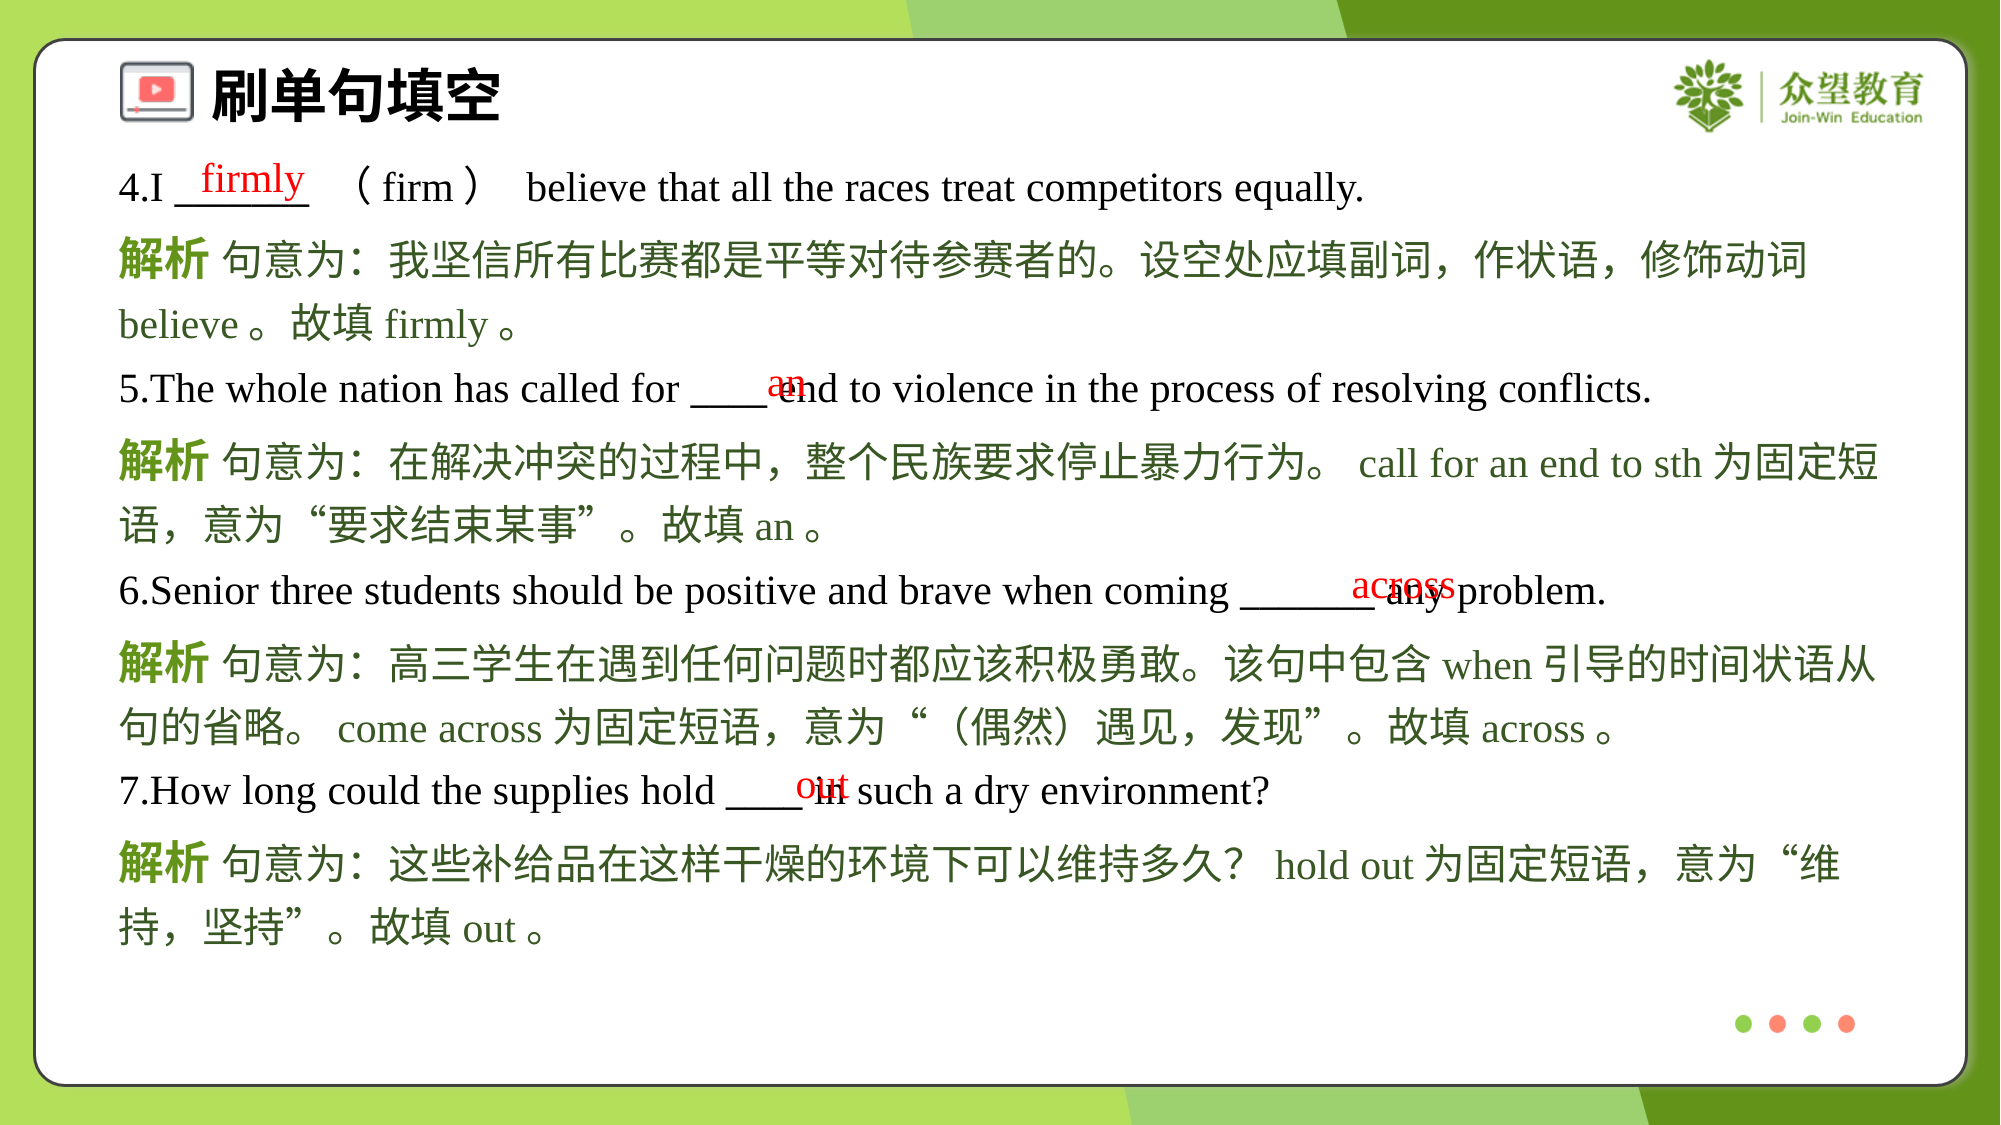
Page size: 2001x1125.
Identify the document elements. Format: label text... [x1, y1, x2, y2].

text_box 解析 句意为：我坚信所有比赛都是平等对待参赛者的。设空处应填副词，作状语，修饰动词believe。故填firmly。 [118, 215, 1883, 343]
picture [0, 0, 2000, 1125]
text_box across [1347, 544, 1461, 602]
text_box 6.Senior three students should be positive and brave when coming _______ any problem. [118, 550, 1883, 608]
text_box firmly [196, 138, 310, 197]
text_box 7.How long could the supplies hold ____ in such a dry environment? [118, 750, 1883, 808]
text_box 解析 句意为：这些补给品在这样干燥的环境下可以维持多久？hold out为固定短语，意为“维持，坚持”。故填out。 [118, 819, 1883, 947]
text_box 解析 句意为：在解决冲突的过程中，整个民族要求停止暴力行为。call for an end to sth为固定短语，意为“要求结束某事”。故填an。 [118, 417, 1883, 545]
text_box 解析 句意为：高三学生在遇到任何问题时都应该积极勇敢。该句中包含when引导的时间状语从句的省略。come across为固定短语，意为“（偶然）遇见，发现”。故填across。 [118, 619, 1883, 746]
text_box 4.I _______ （firm） believe that all the races treat competitors equally. [118, 146, 1883, 204]
text_box an [762, 342, 812, 400]
text_box 5.The whole nation has called for ____ end to violence in the process of resolving conflicts. [118, 348, 1883, 406]
text_box out [791, 744, 854, 802]
